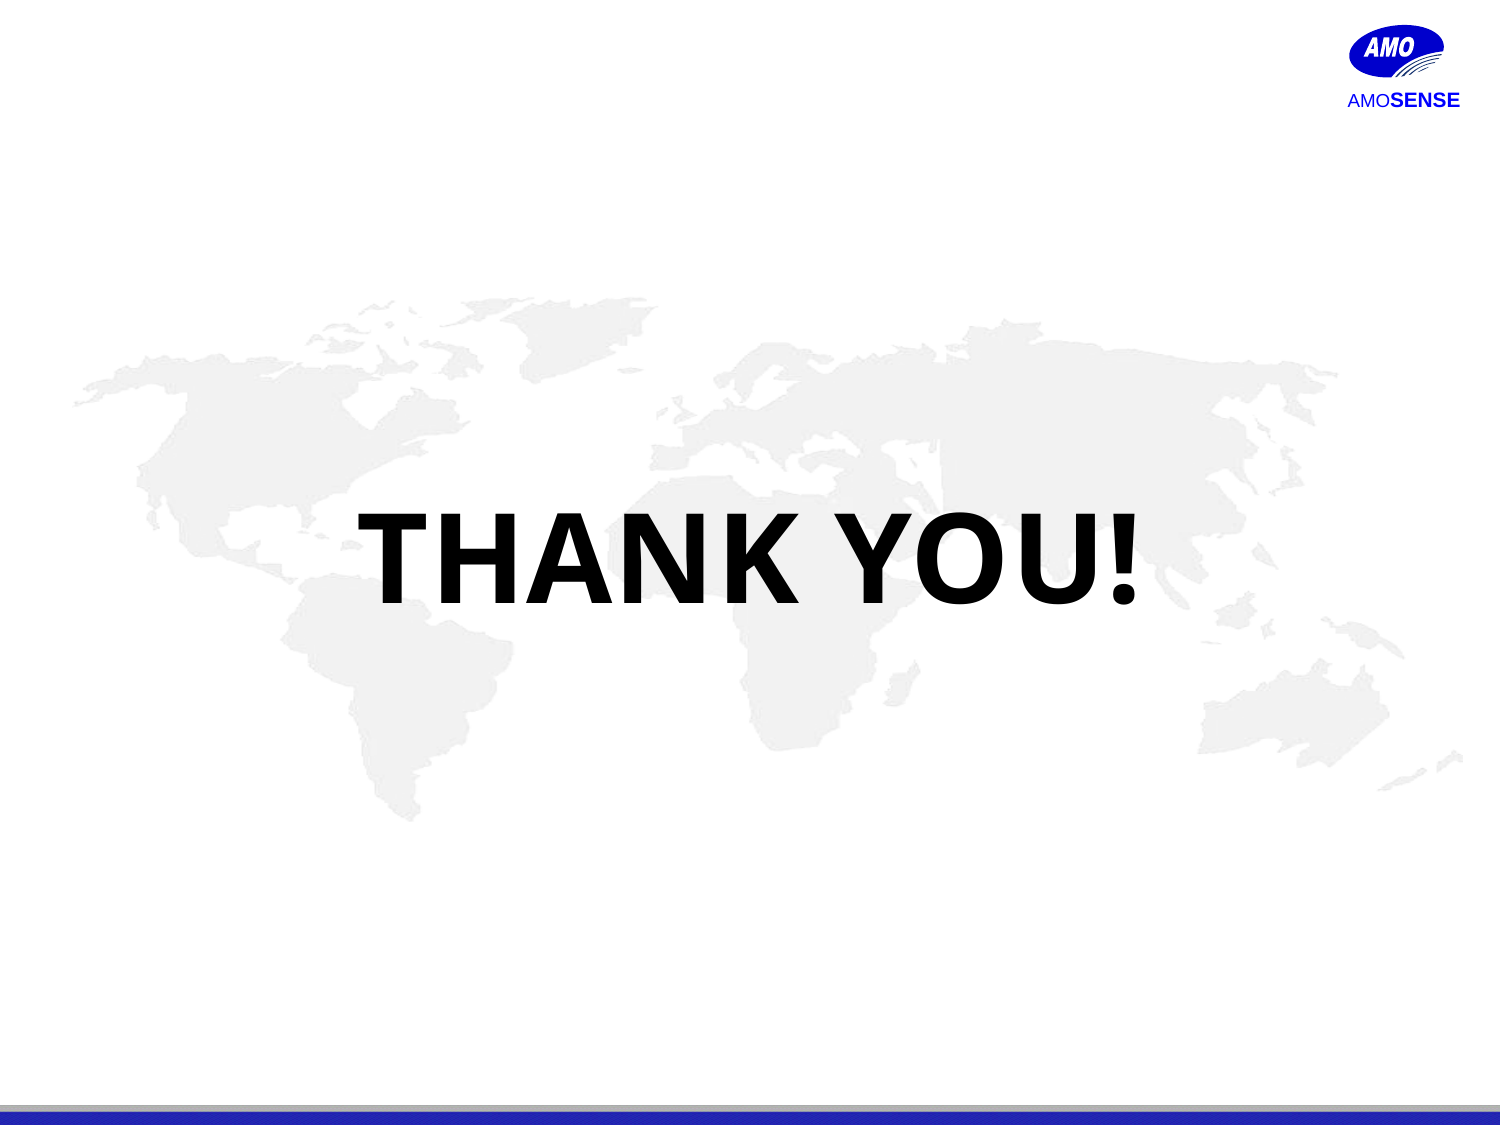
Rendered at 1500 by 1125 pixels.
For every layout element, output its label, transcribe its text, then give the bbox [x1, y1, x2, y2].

picture [0, 1105, 1500, 1125]
text_box THANK YOU! [200, 470, 1300, 636]
